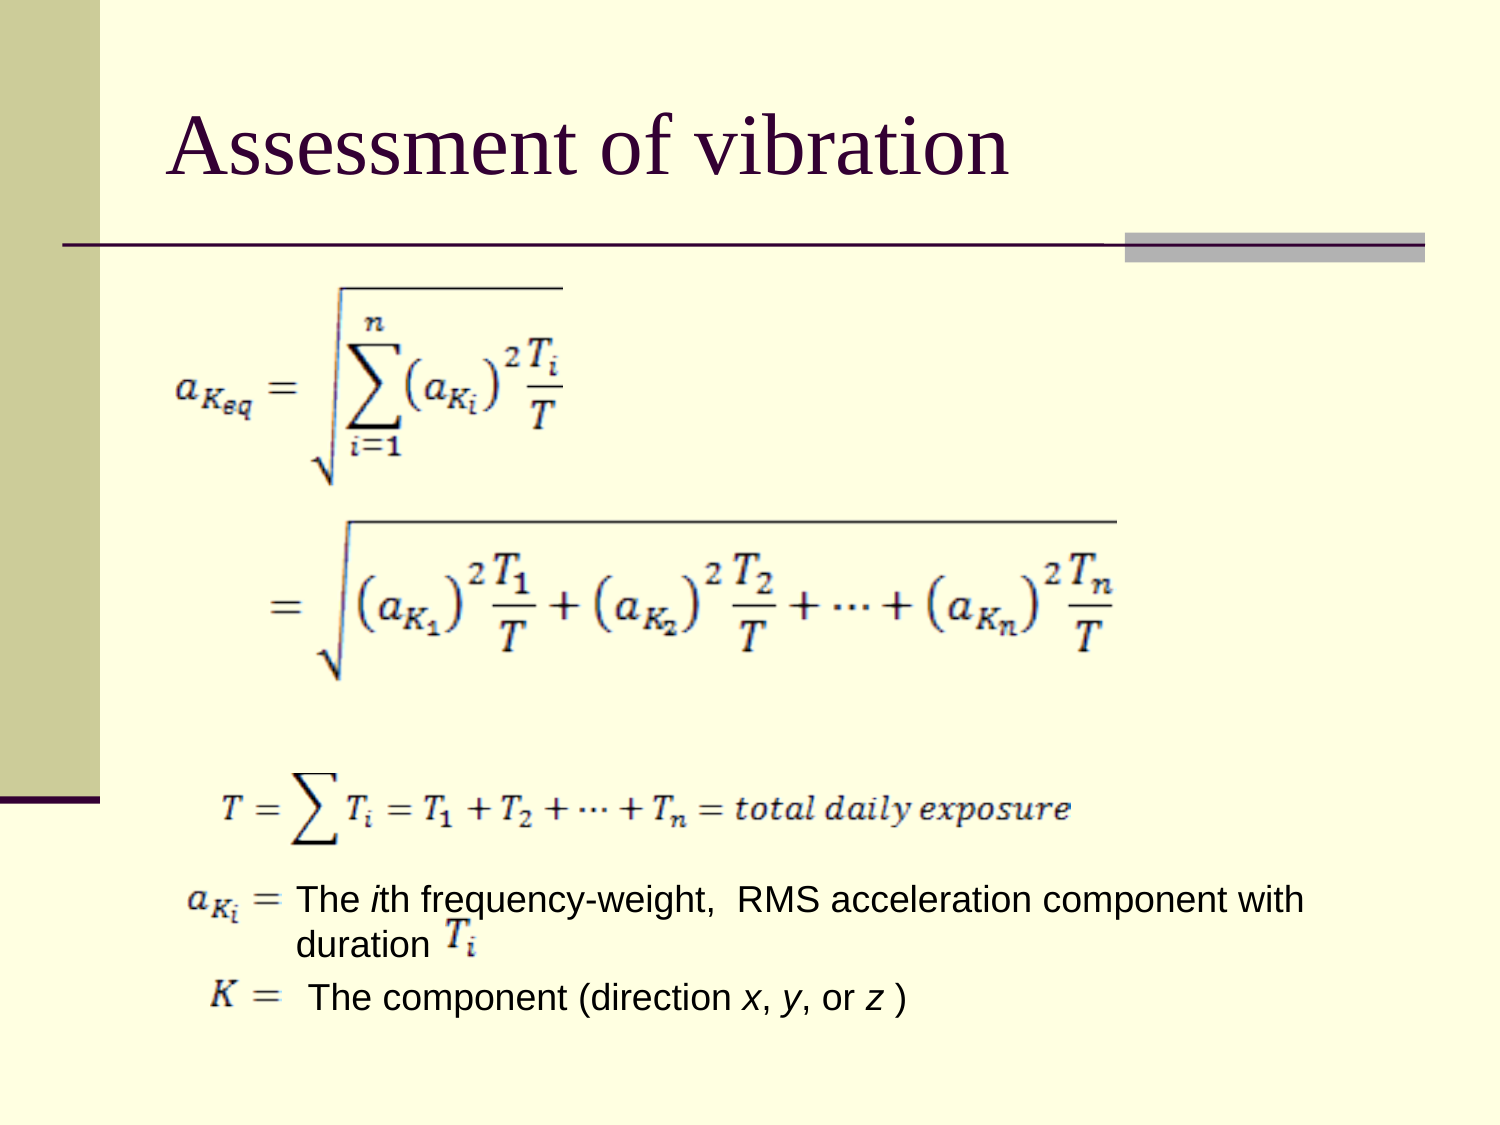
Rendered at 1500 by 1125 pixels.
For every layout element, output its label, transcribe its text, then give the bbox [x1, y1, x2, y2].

text_box The component (direction x, y, or z ) [292, 965, 938, 1026]
picture [210, 972, 282, 1027]
picture [175, 282, 563, 493]
title Assessment of vibration [149, 45, 1426, 234]
picture [187, 878, 282, 939]
picture [222, 773, 1071, 856]
text_box The ith frequency-weight, RMS acceleration component with duration [281, 867, 1453, 972]
picture [269, 515, 1117, 692]
picture [445, 913, 481, 973]
